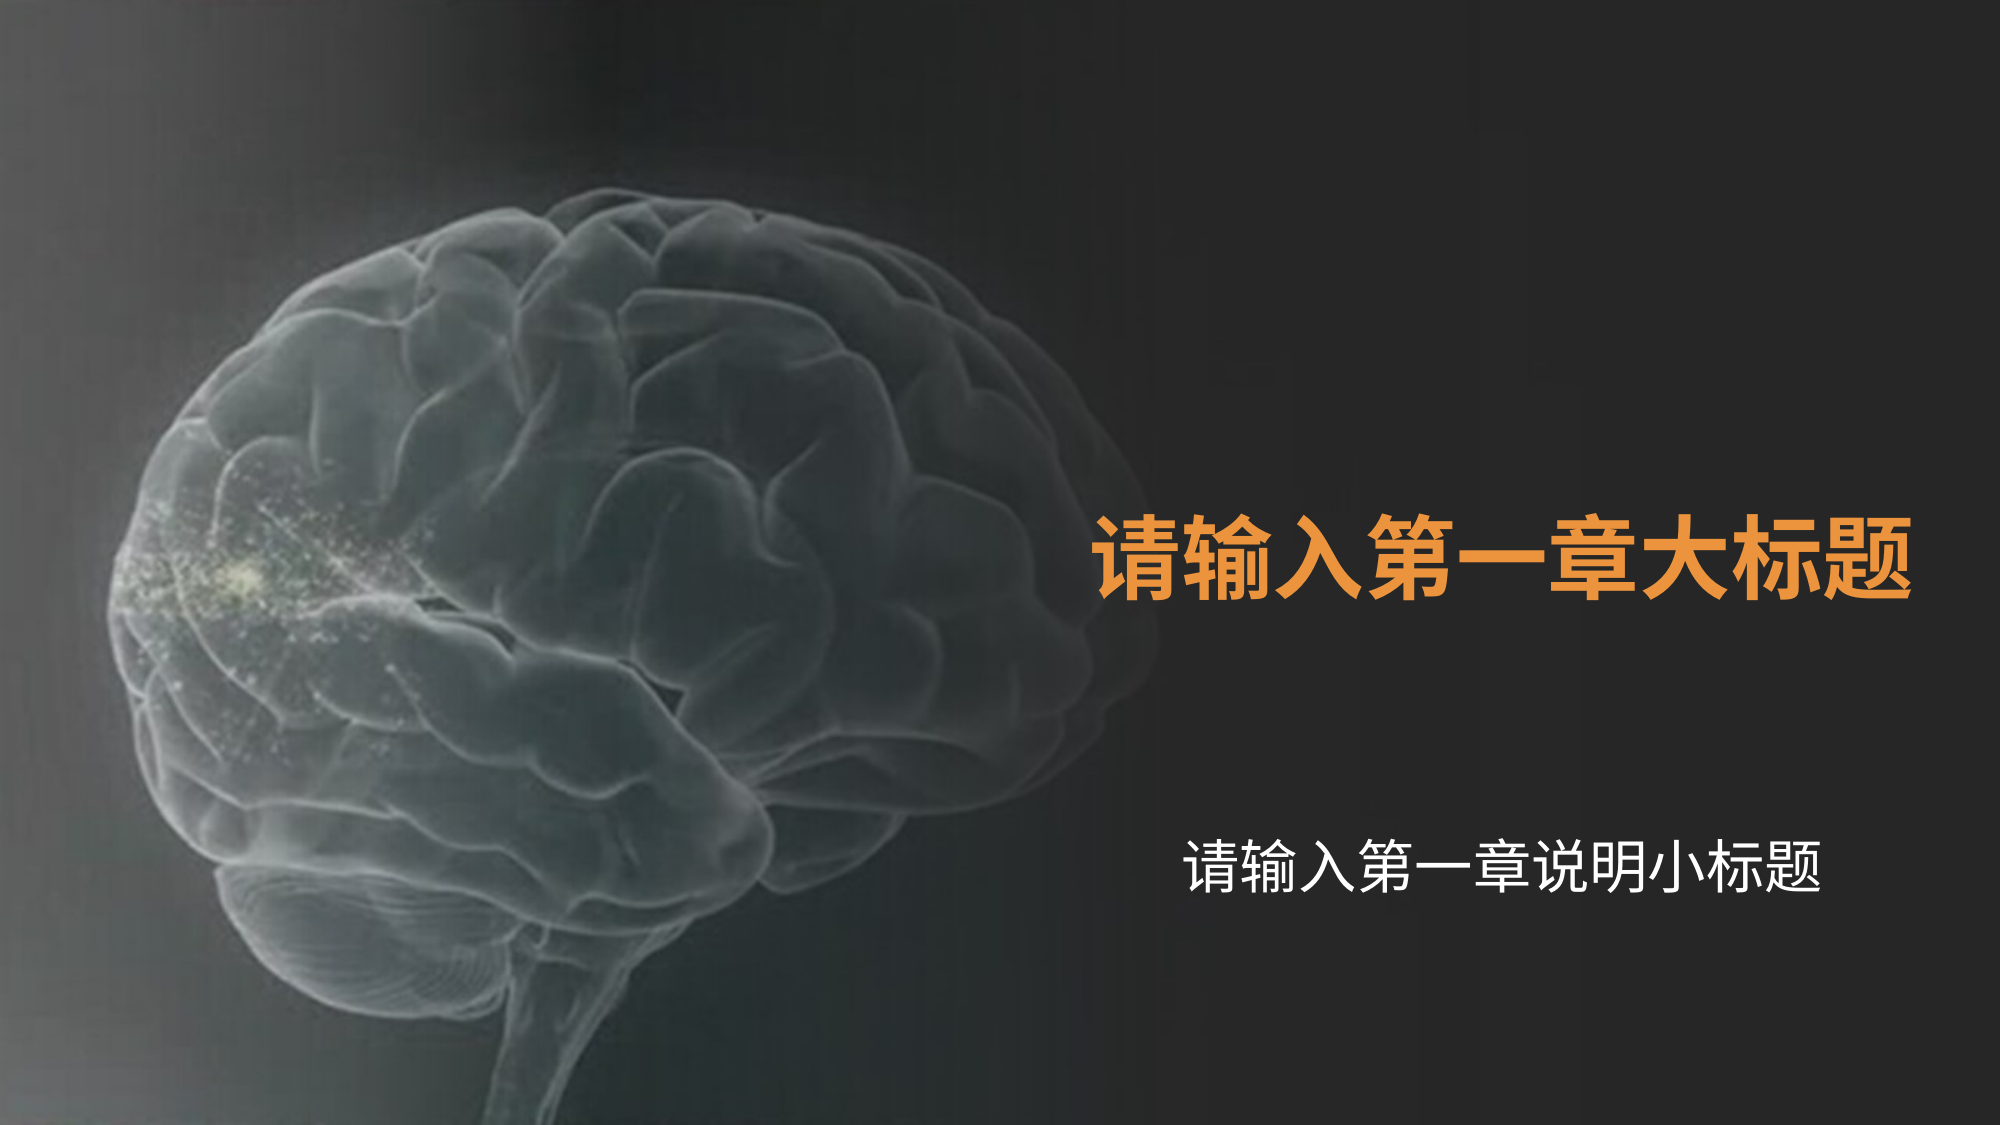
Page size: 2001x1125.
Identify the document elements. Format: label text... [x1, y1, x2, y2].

picture [0, 0, 2000, 1125]
title 请输入第一章大标题 [1036, 292, 1969, 766]
list 请输入第一章说明小标题 [1036, 787, 1969, 939]
